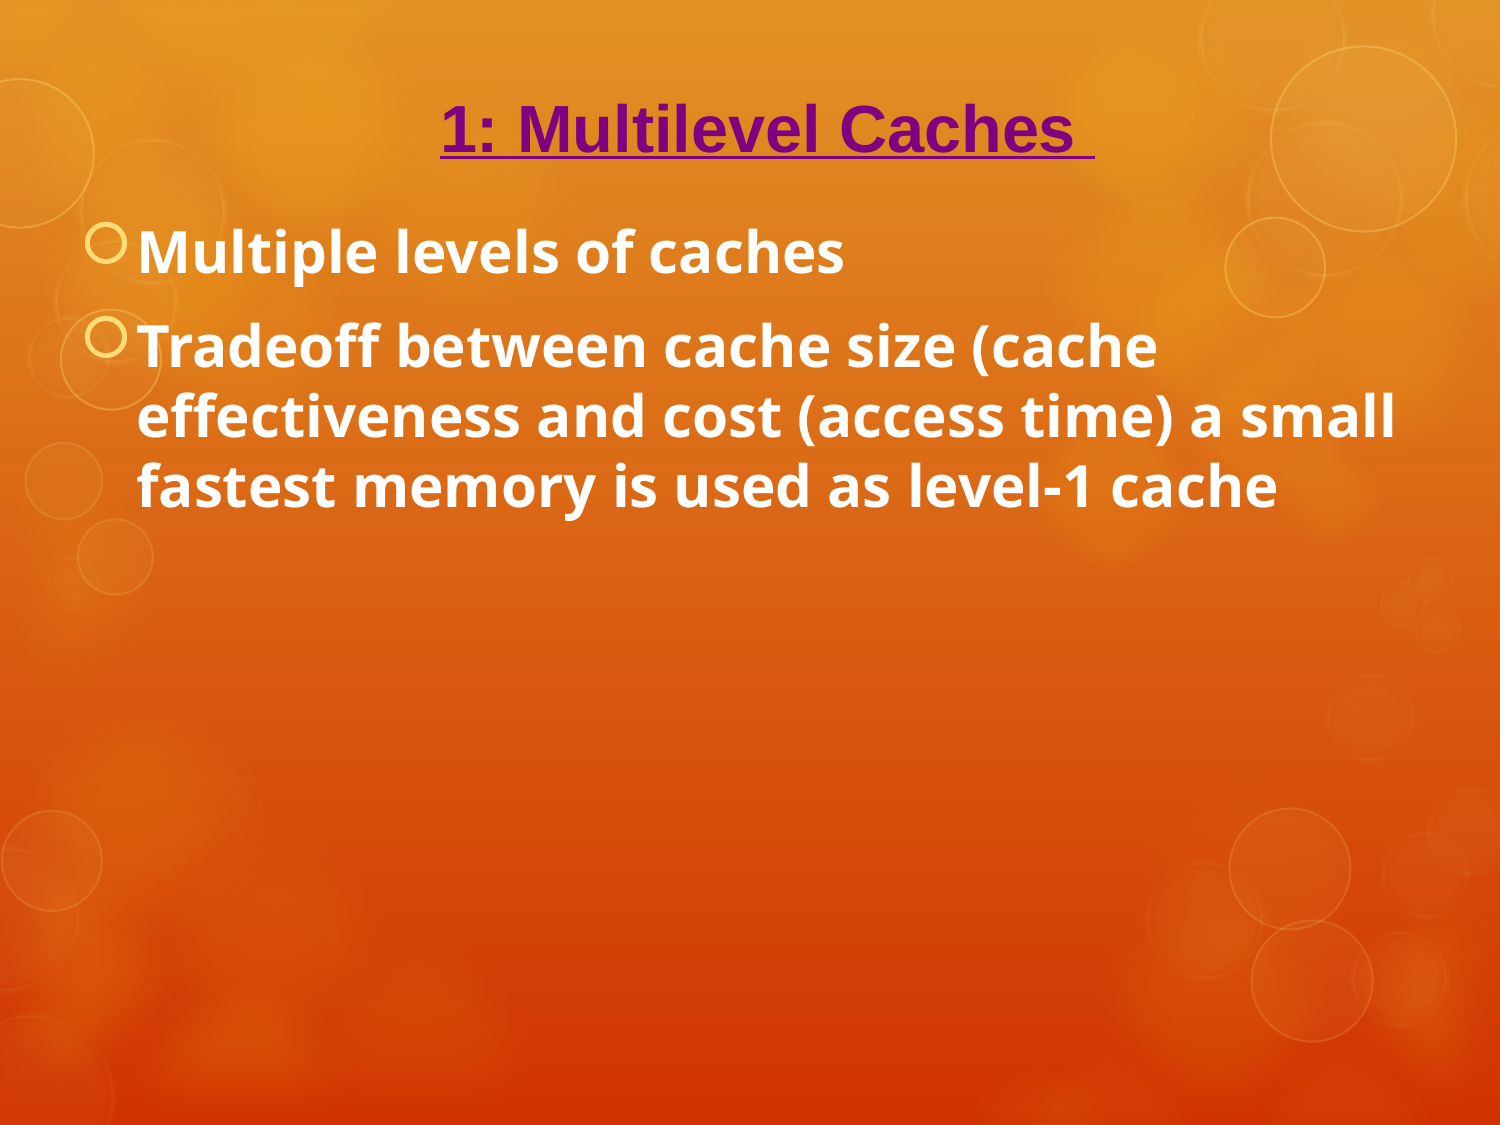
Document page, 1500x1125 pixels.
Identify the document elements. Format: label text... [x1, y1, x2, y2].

list Multiple levels of caches Tradeoff between cache size (cache effectiveness and cost (access time) a small fastest memory is used as level-1 cache [64, 208, 1471, 1024]
text_box 1: Multilevel Caches [17, 78, 1500, 173]
